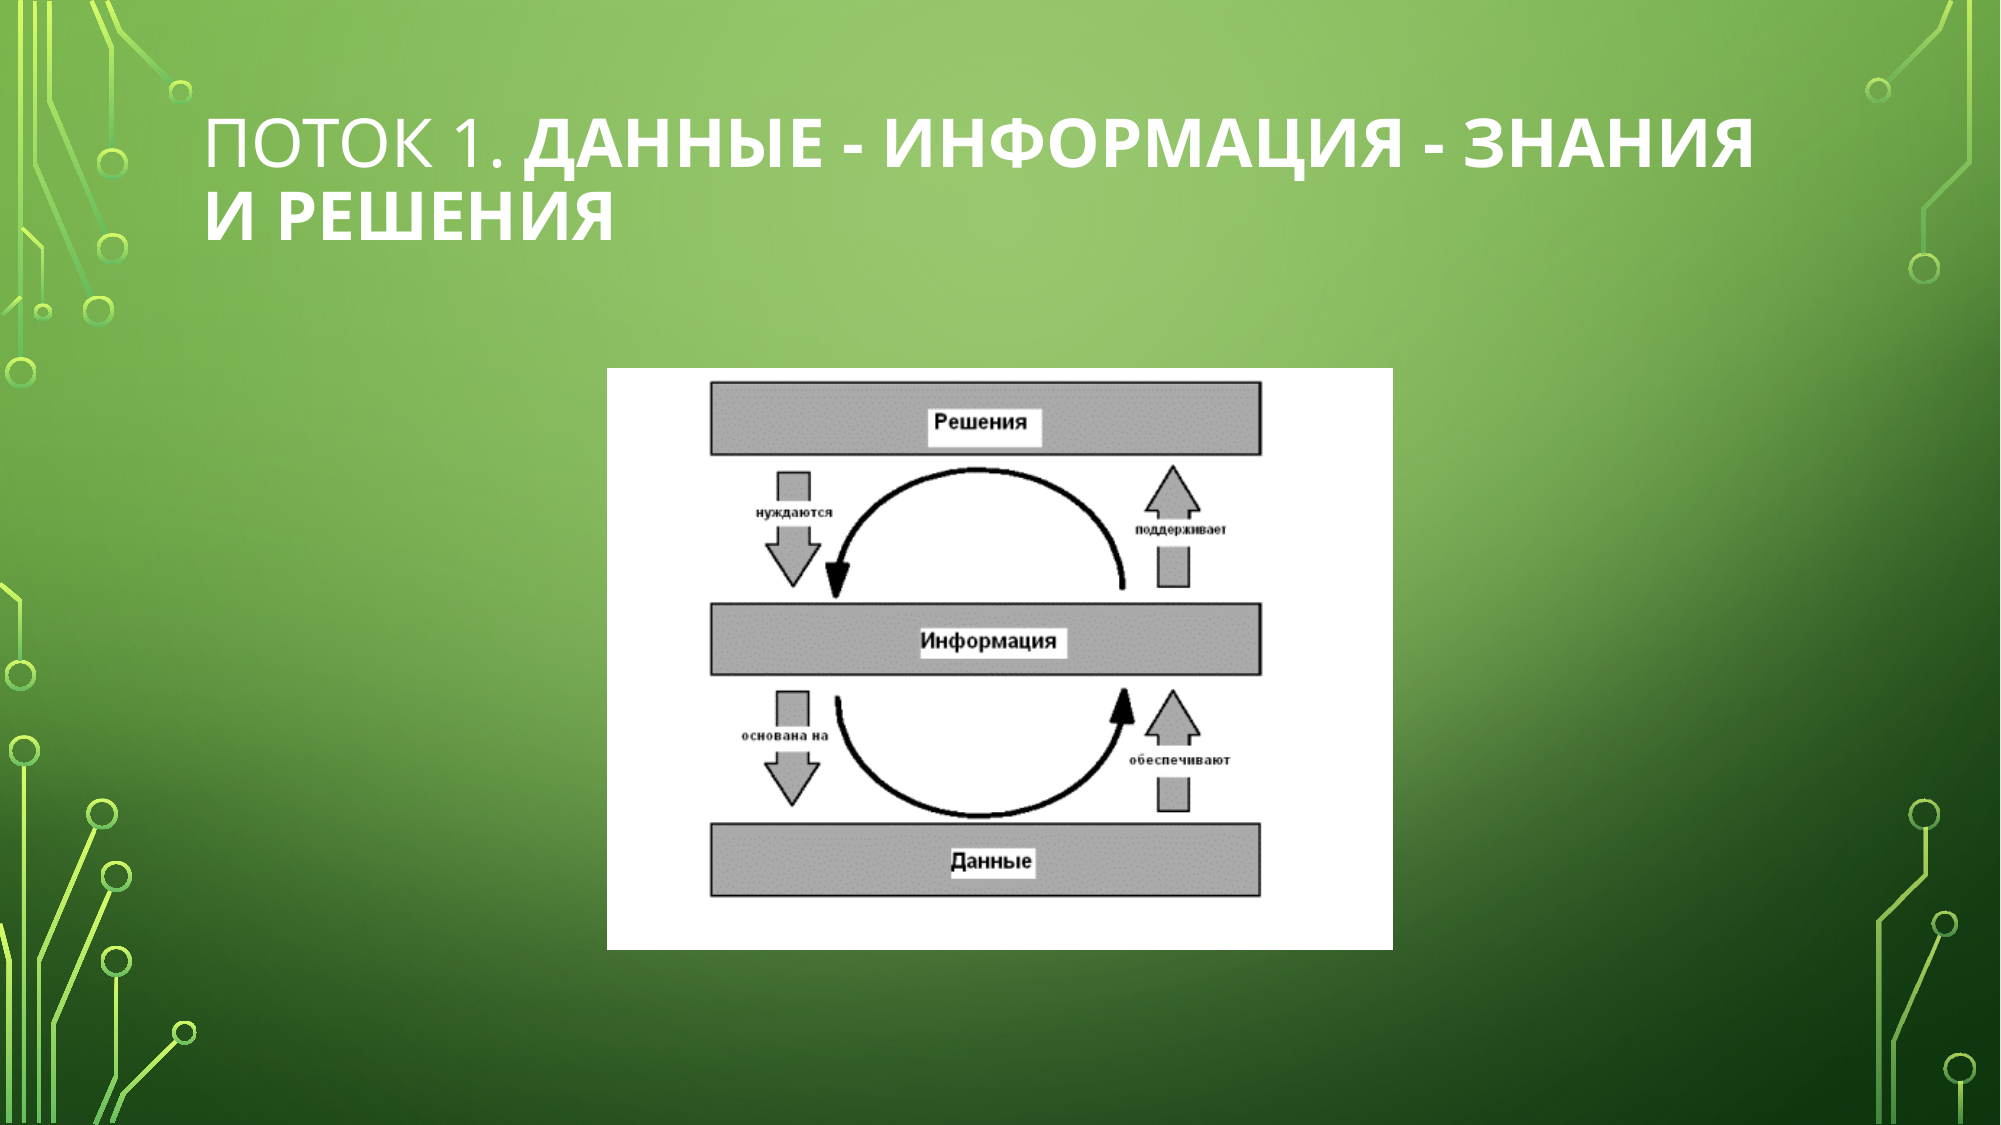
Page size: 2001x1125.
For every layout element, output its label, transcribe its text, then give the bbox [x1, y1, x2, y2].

title Поток 1. ДАННЫЕ - ИНФОРМАЦИЯ - ЗНАНИЯ И РЕШЕНИЯ [187, 101, 1813, 344]
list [607, 368, 1393, 951]
